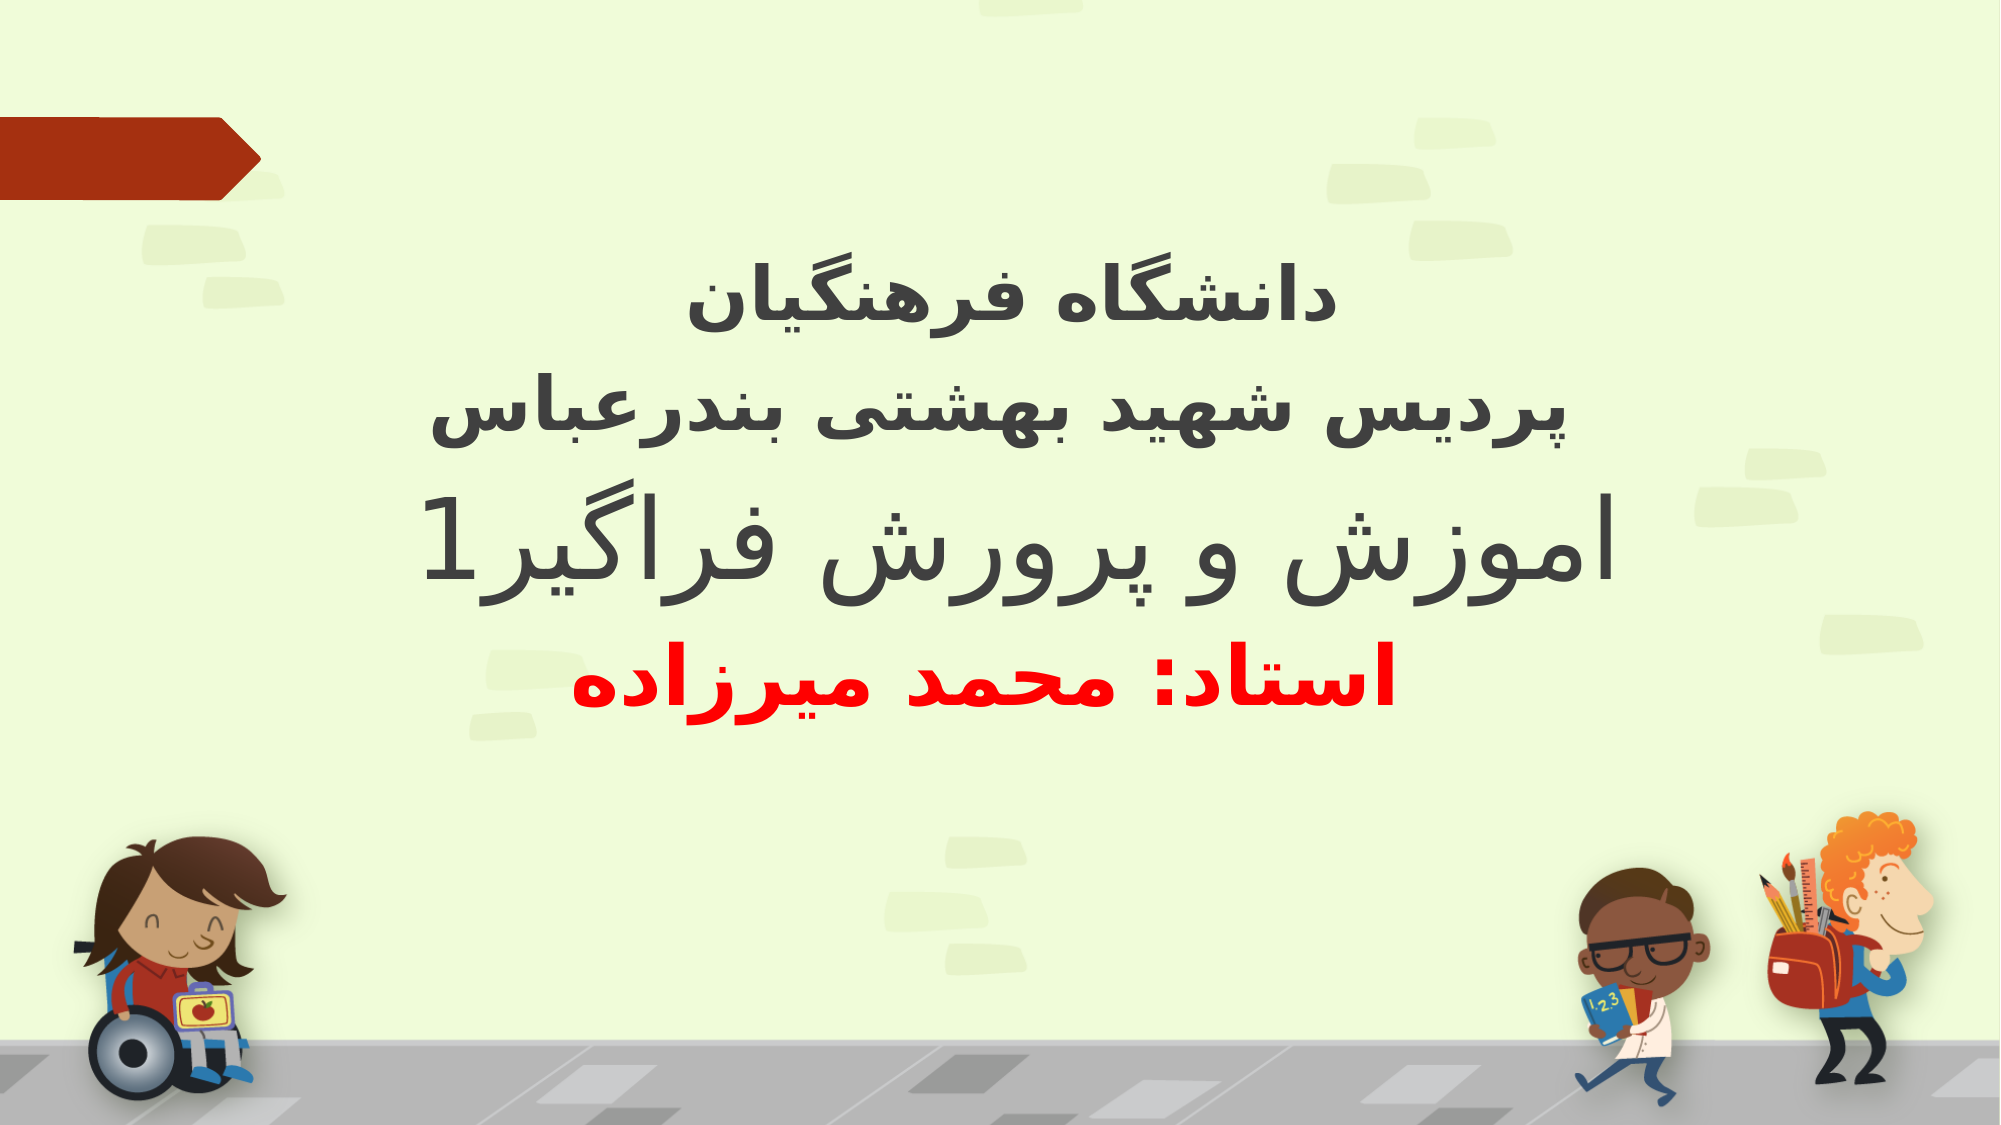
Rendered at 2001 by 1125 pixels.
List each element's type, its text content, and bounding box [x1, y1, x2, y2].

list دانشگاه فرهنگیان پردیس شهید بهشتی بندرعباس اموزش و پرورش فراگیر1 استاد: محمد میرزاده [50, 237, 1950, 870]
picture [0, 0, 2000, 1125]
